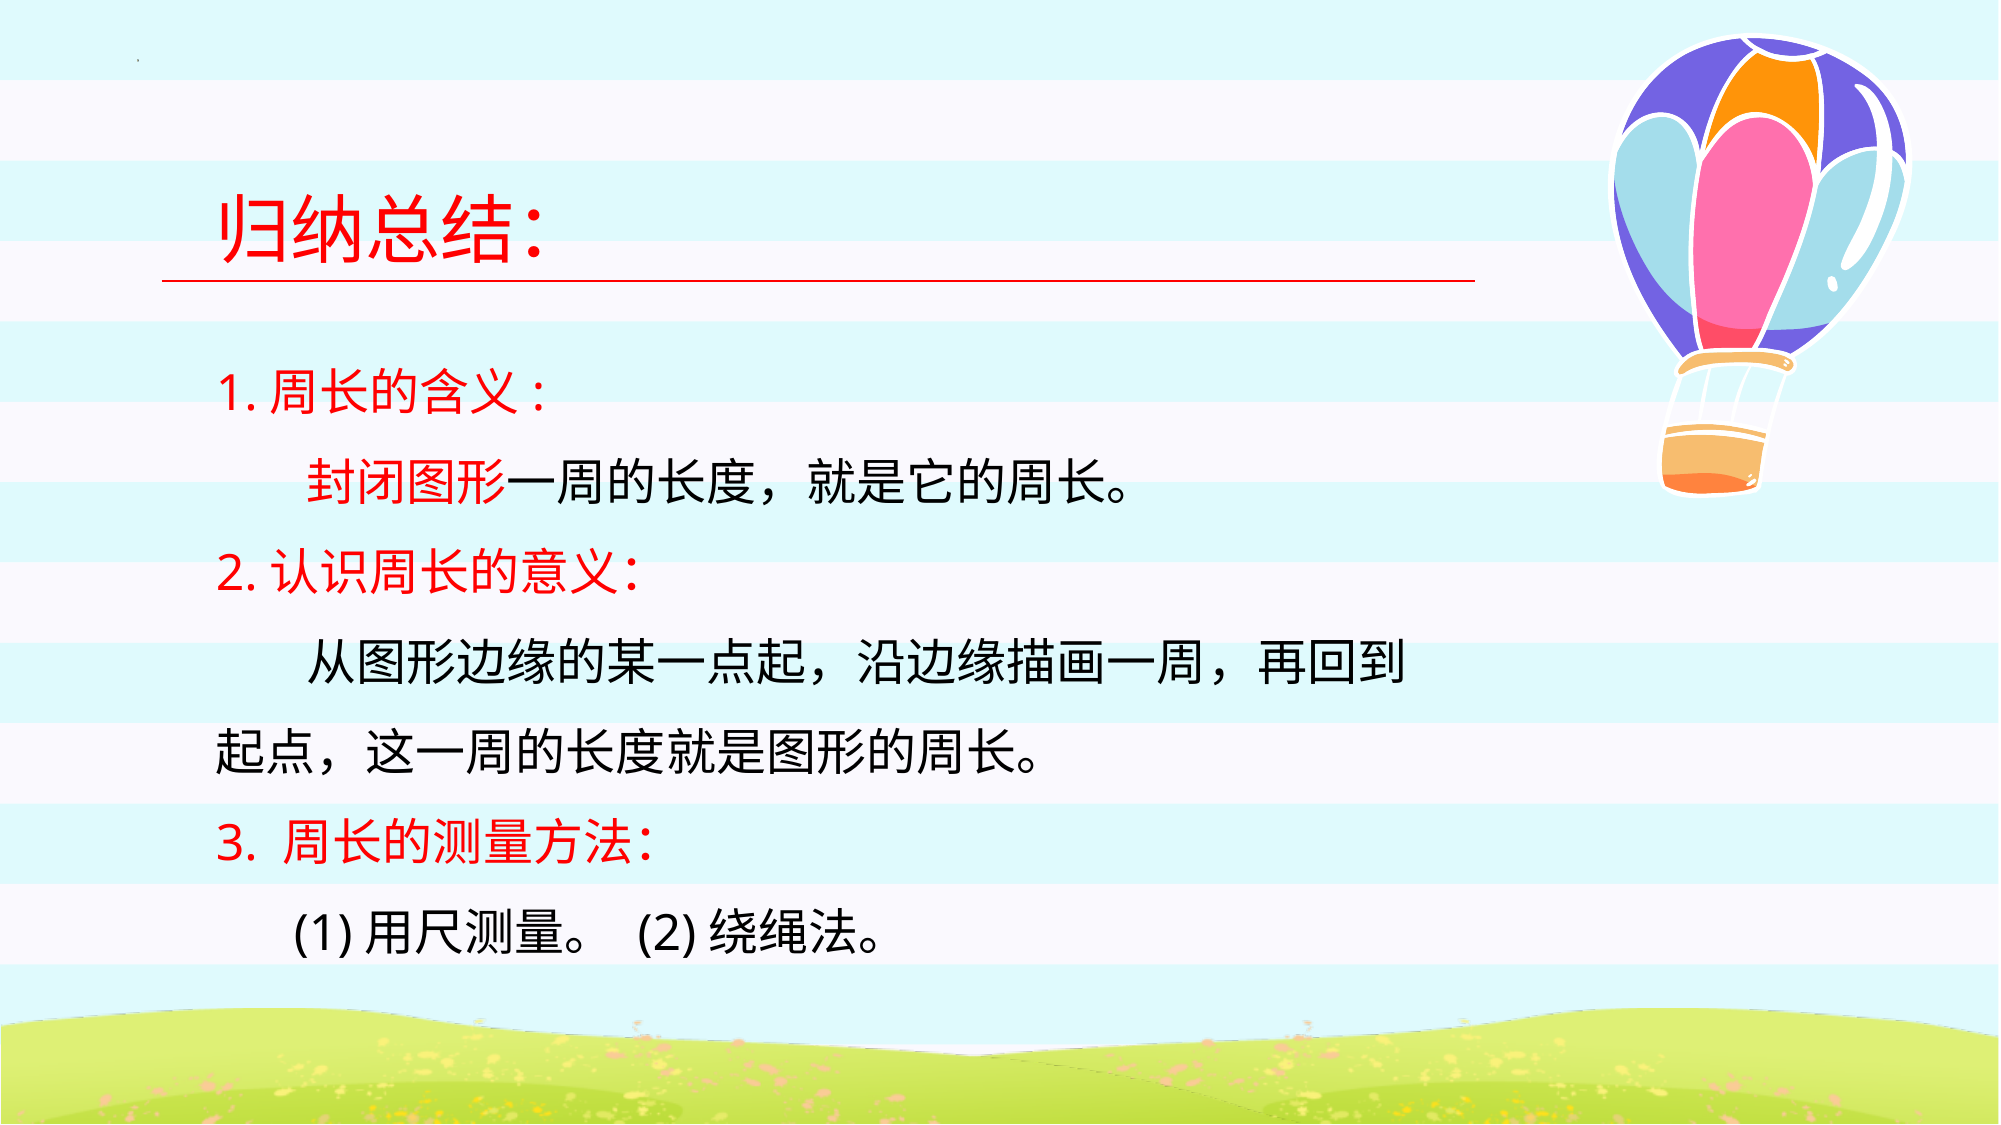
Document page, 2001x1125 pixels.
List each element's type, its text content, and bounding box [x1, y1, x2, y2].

text_box 归纳总结： [201, 175, 767, 281]
picture [1, 1008, 1999, 1124]
text_box 1.周长的含义: 封闭图形一周的长度，就是它的周长。 2.认识周长的意义： 从图形边缘的某一点起，沿边缘描画一周，再回到 起点，这一周的长度就是图形的周长。 3. 周长的测量方法： (1)用尺测量。 (2)绕绳法。 [201, 322, 1646, 968]
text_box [1582, 32, 1923, 500]
